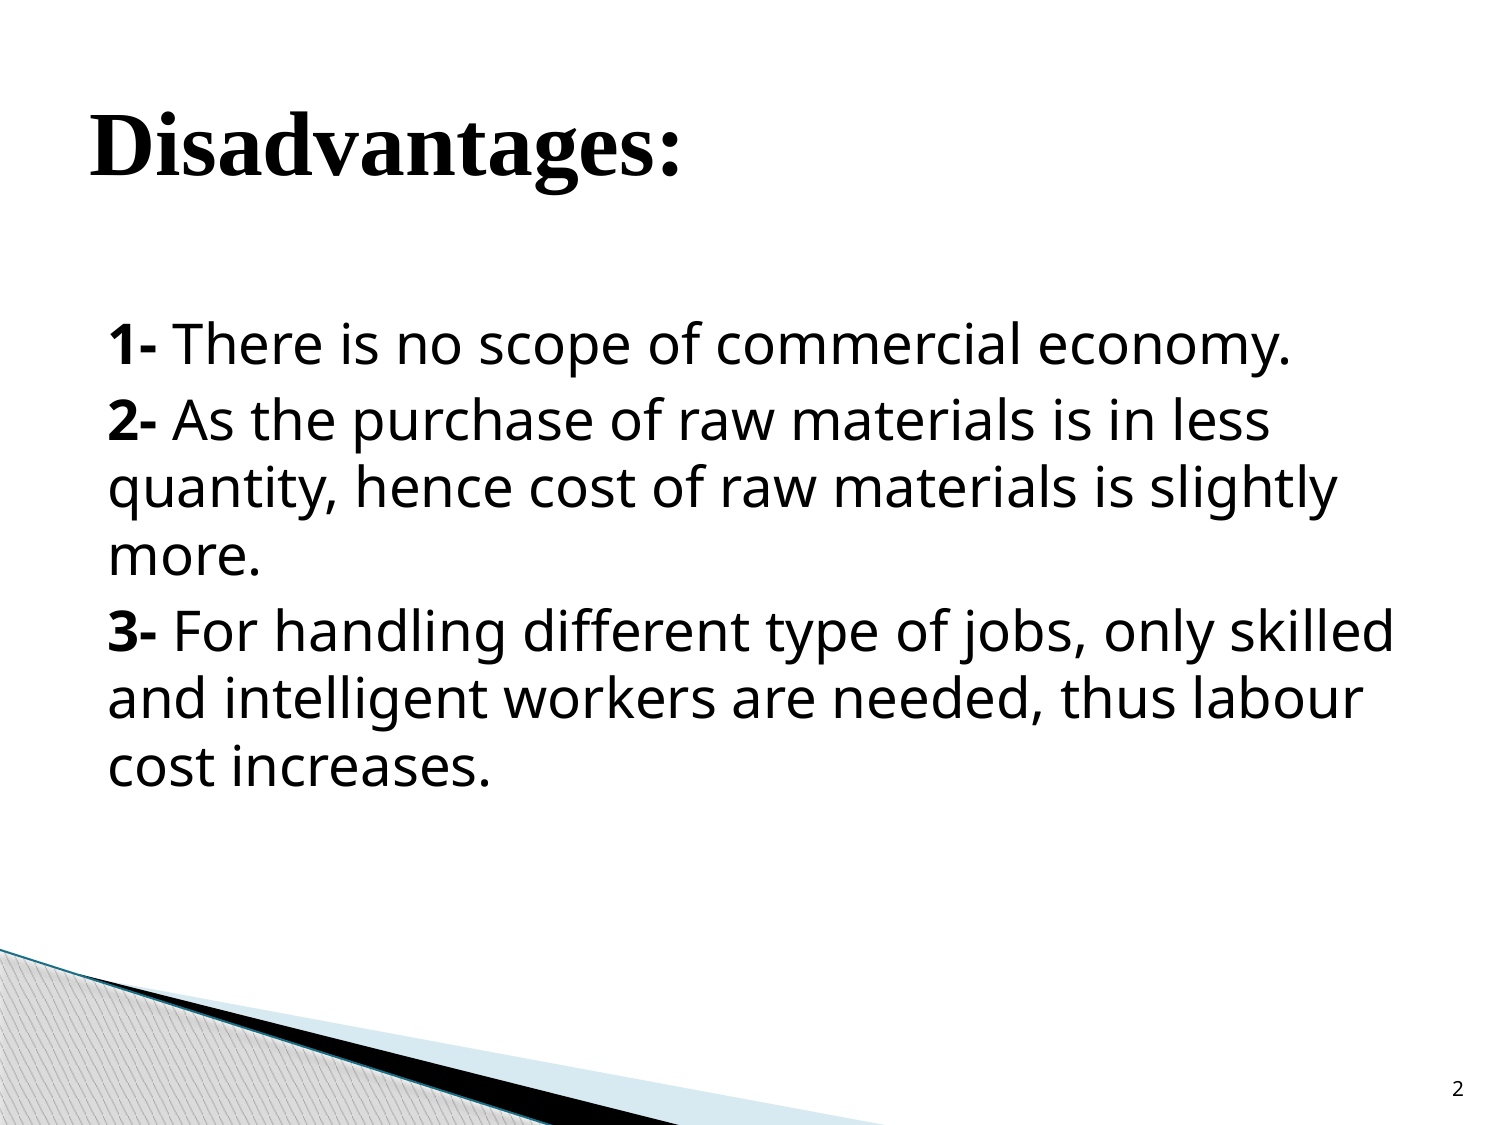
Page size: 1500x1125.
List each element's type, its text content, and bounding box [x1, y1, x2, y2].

title Disadvantages: [75, 45, 1425, 233]
slide_number 2 [1418, 1051, 1479, 1112]
list 1- There is no scope of commercial economy. 2- As the purchase of raw materials is in less quantity, hence cost of raw materials is slightly more. 3- For handling different type of jobs, only skilled and intelligent workers are needed, thus labour cost increases. [75, 233, 1425, 968]
